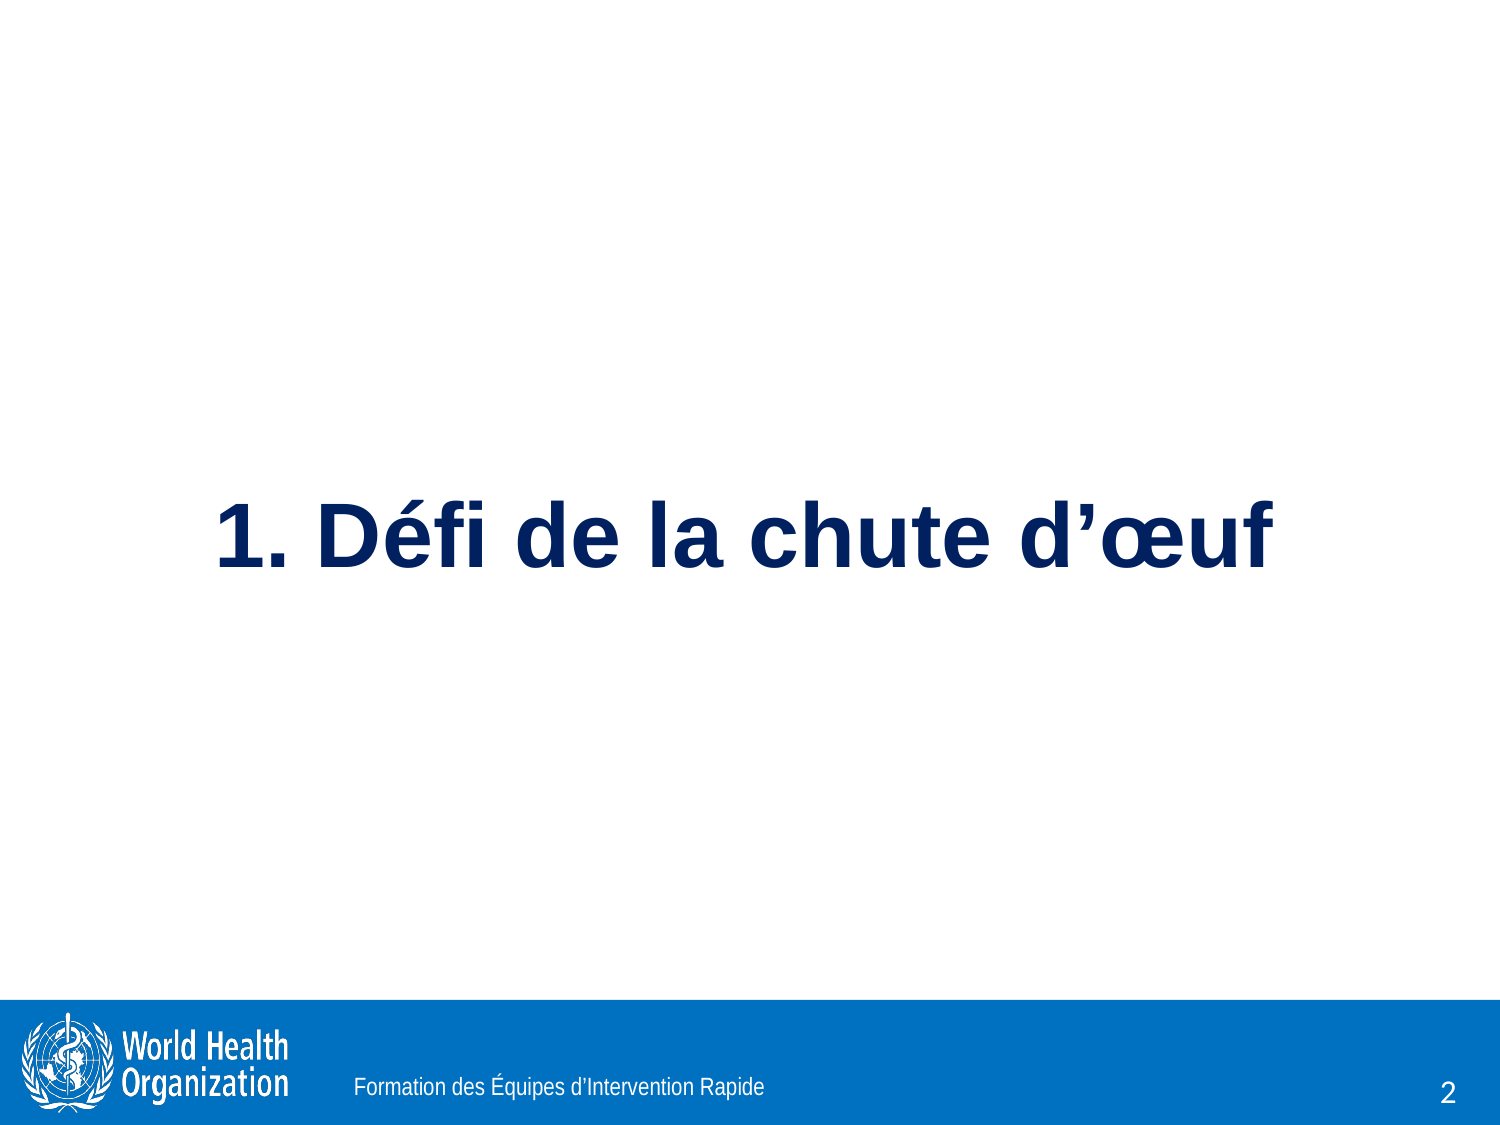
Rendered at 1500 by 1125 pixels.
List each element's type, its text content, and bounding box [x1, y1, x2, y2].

text_box 1. Défi de la chute d’œuf [0, 467, 1494, 593]
picture [21, 1012, 288, 1113]
